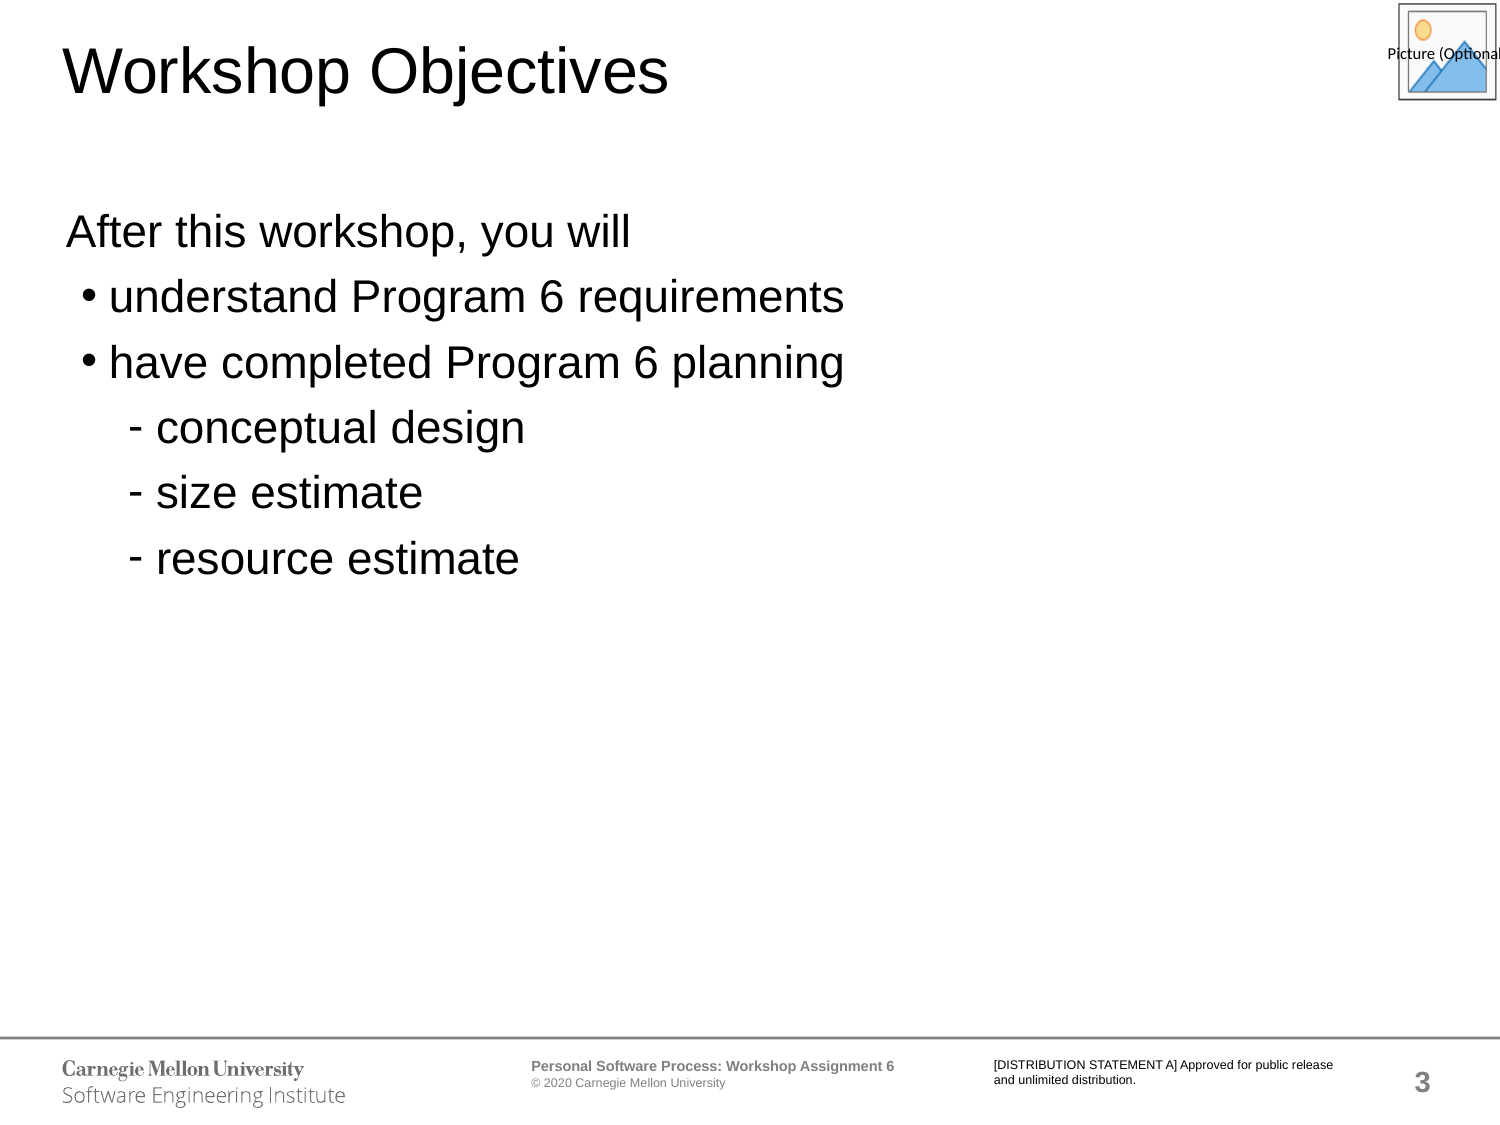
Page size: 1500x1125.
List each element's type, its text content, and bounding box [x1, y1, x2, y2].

list After this workshop, you will understand Program 6 requirements have completed Program 6 planning conceptual design size estimate resource estimate [53, 201, 1422, 1000]
title Workshop Objectives [62, 37, 1338, 182]
picture [1394, 0, 1500, 105]
